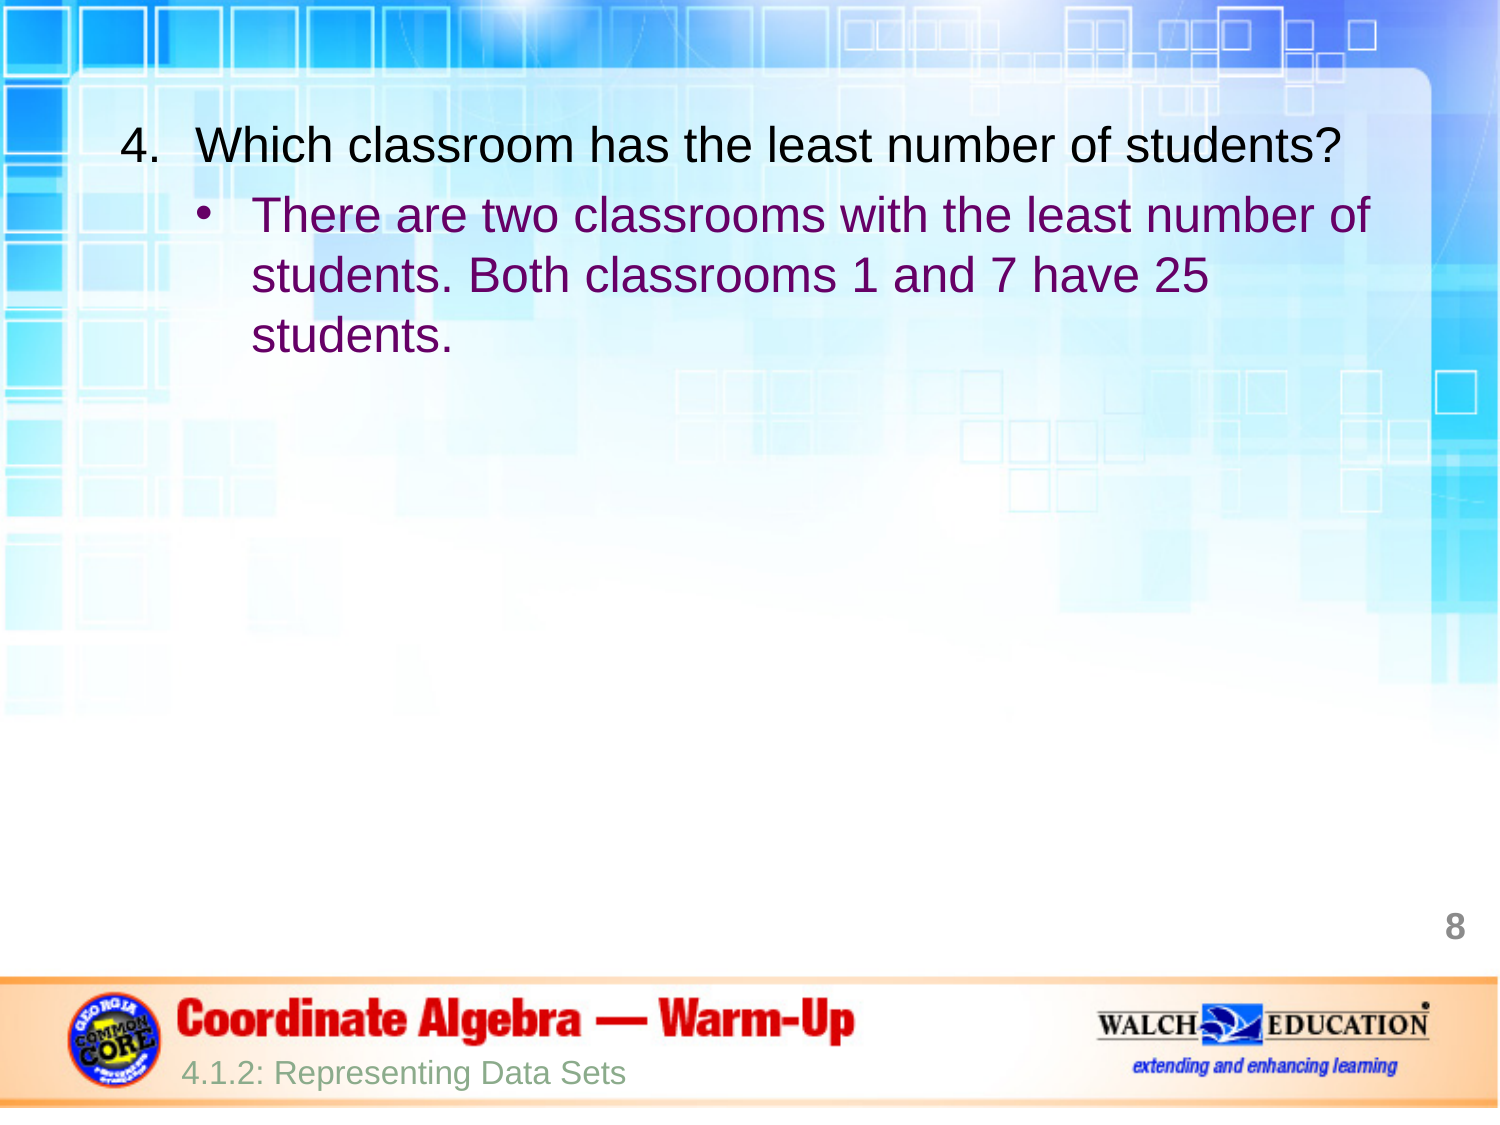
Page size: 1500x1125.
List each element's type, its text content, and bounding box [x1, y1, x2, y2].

footer 4.1.2: Representing Data Sets [166, 1048, 1065, 1094]
slide_number 8 [1361, 901, 1481, 949]
picture [0, 0, 1500, 1108]
subtitle Which classroom has the least number of students? There are two classrooms with the least number of students. Both classrooms 1 and 7 have 25 students. [105, 105, 1394, 925]
